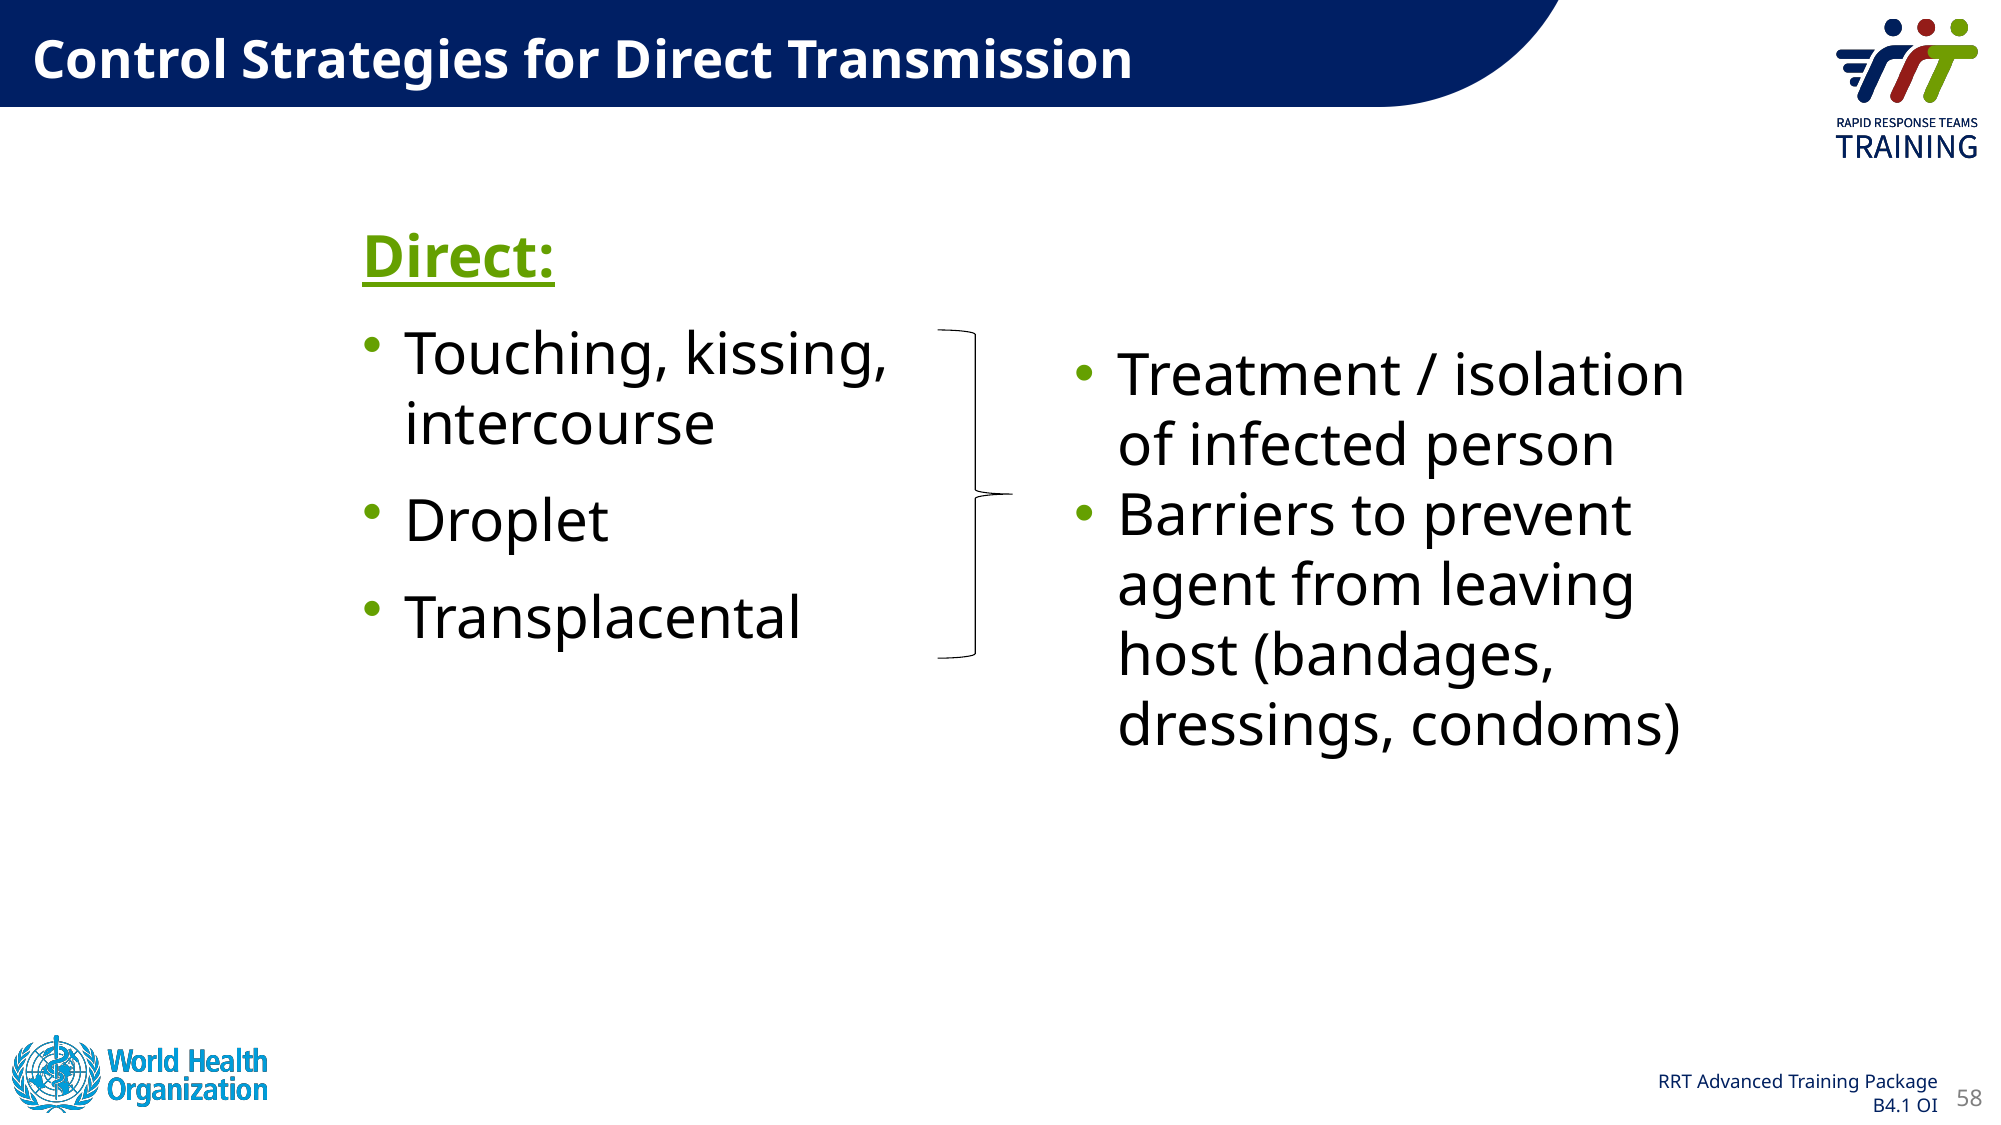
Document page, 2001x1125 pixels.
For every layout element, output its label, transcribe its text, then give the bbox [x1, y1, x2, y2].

text_box Control Strategies for Direct Transmission [24, 8, 1327, 115]
picture [34, 1054, 43, 1078]
text_box Treatment / isolation of infected person Barriers to prevent agent from leaving host (bandages, dressings, condoms) [1066, 329, 1701, 765]
picture [24, 1054, 36, 1087]
picture [30, 1083, 37, 1091]
picture [46, 1056, 54, 1062]
picture [50, 1108, 62, 1113]
picture [12, 1035, 54, 1068]
picture [40, 1062, 47, 1070]
picture [36, 1088, 78, 1105]
text_box [937, 329, 1013, 659]
picture [12, 1083, 48, 1113]
picture [1835, 19, 1978, 167]
text_box Direct: Touching, kissing, intercourse Droplet Transplacental [355, 212, 959, 658]
picture [71, 1053, 90, 1091]
picture [0, 0, 1583, 107]
picture [59, 1035, 267, 1113]
picture [22, 1062, 26, 1077]
